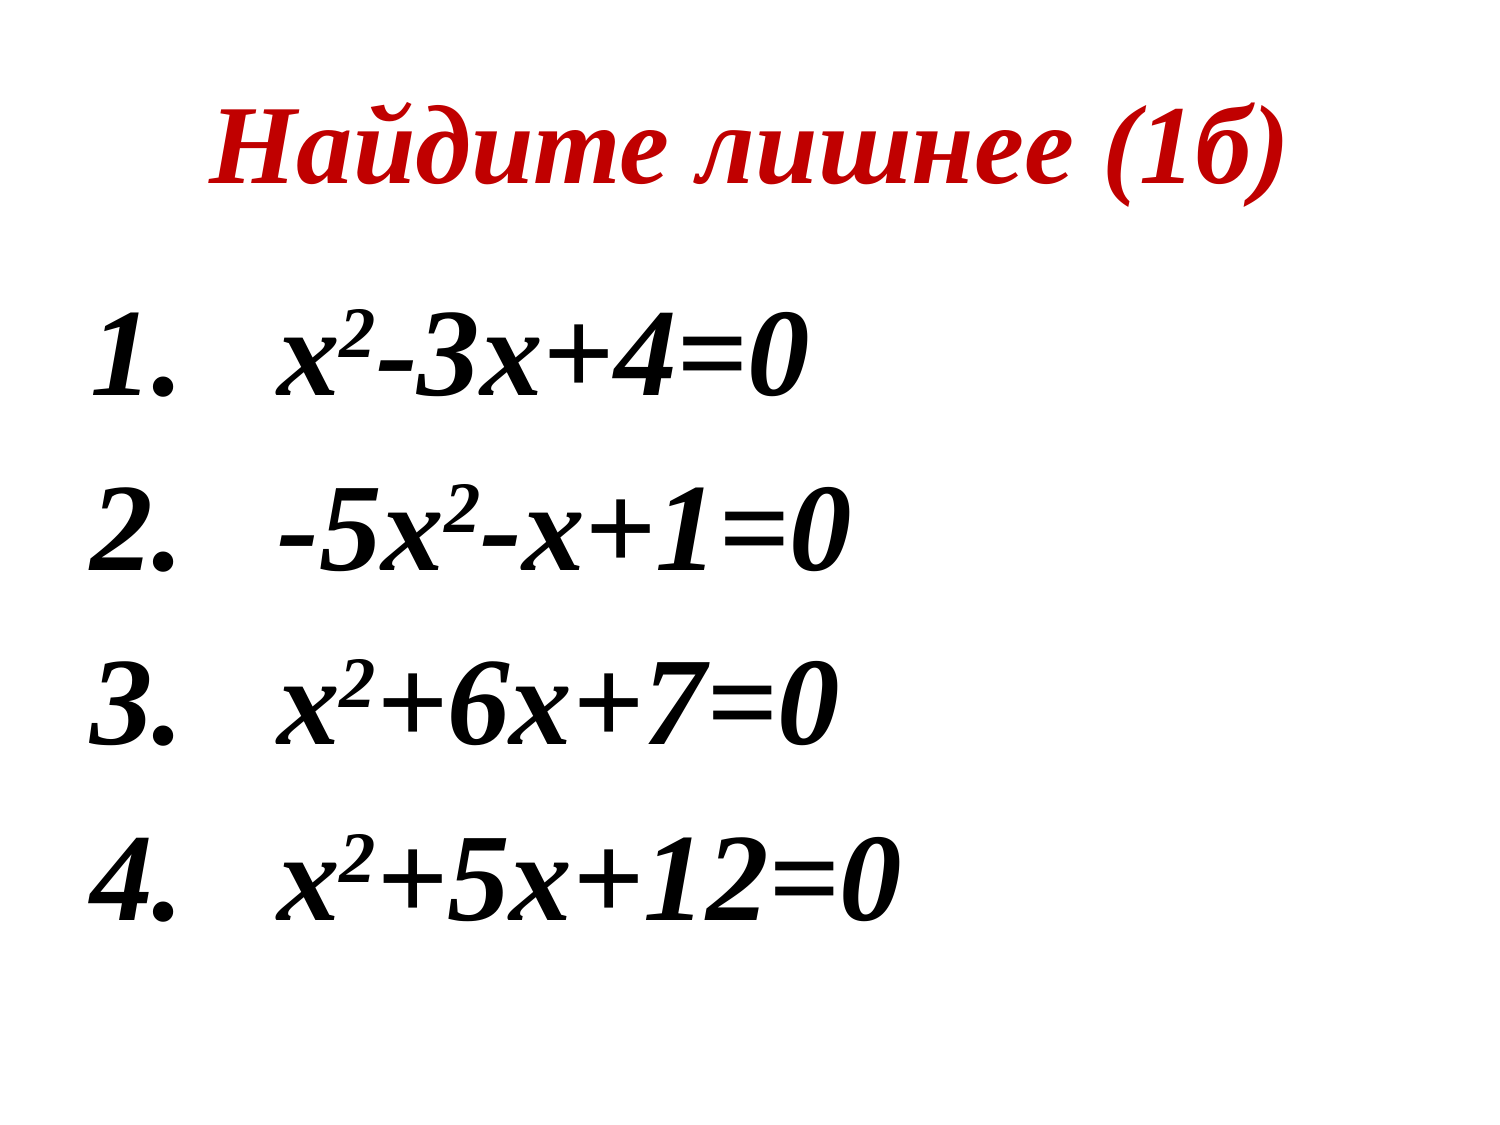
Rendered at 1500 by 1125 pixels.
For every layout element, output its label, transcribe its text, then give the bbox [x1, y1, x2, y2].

list х2-3х+4=0 -5х2-х+1=0 х2+6х+7=0 х2+5х+12=0 [75, 262, 1425, 1005]
title Найдите лишнее (1б) [75, 45, 1425, 233]
